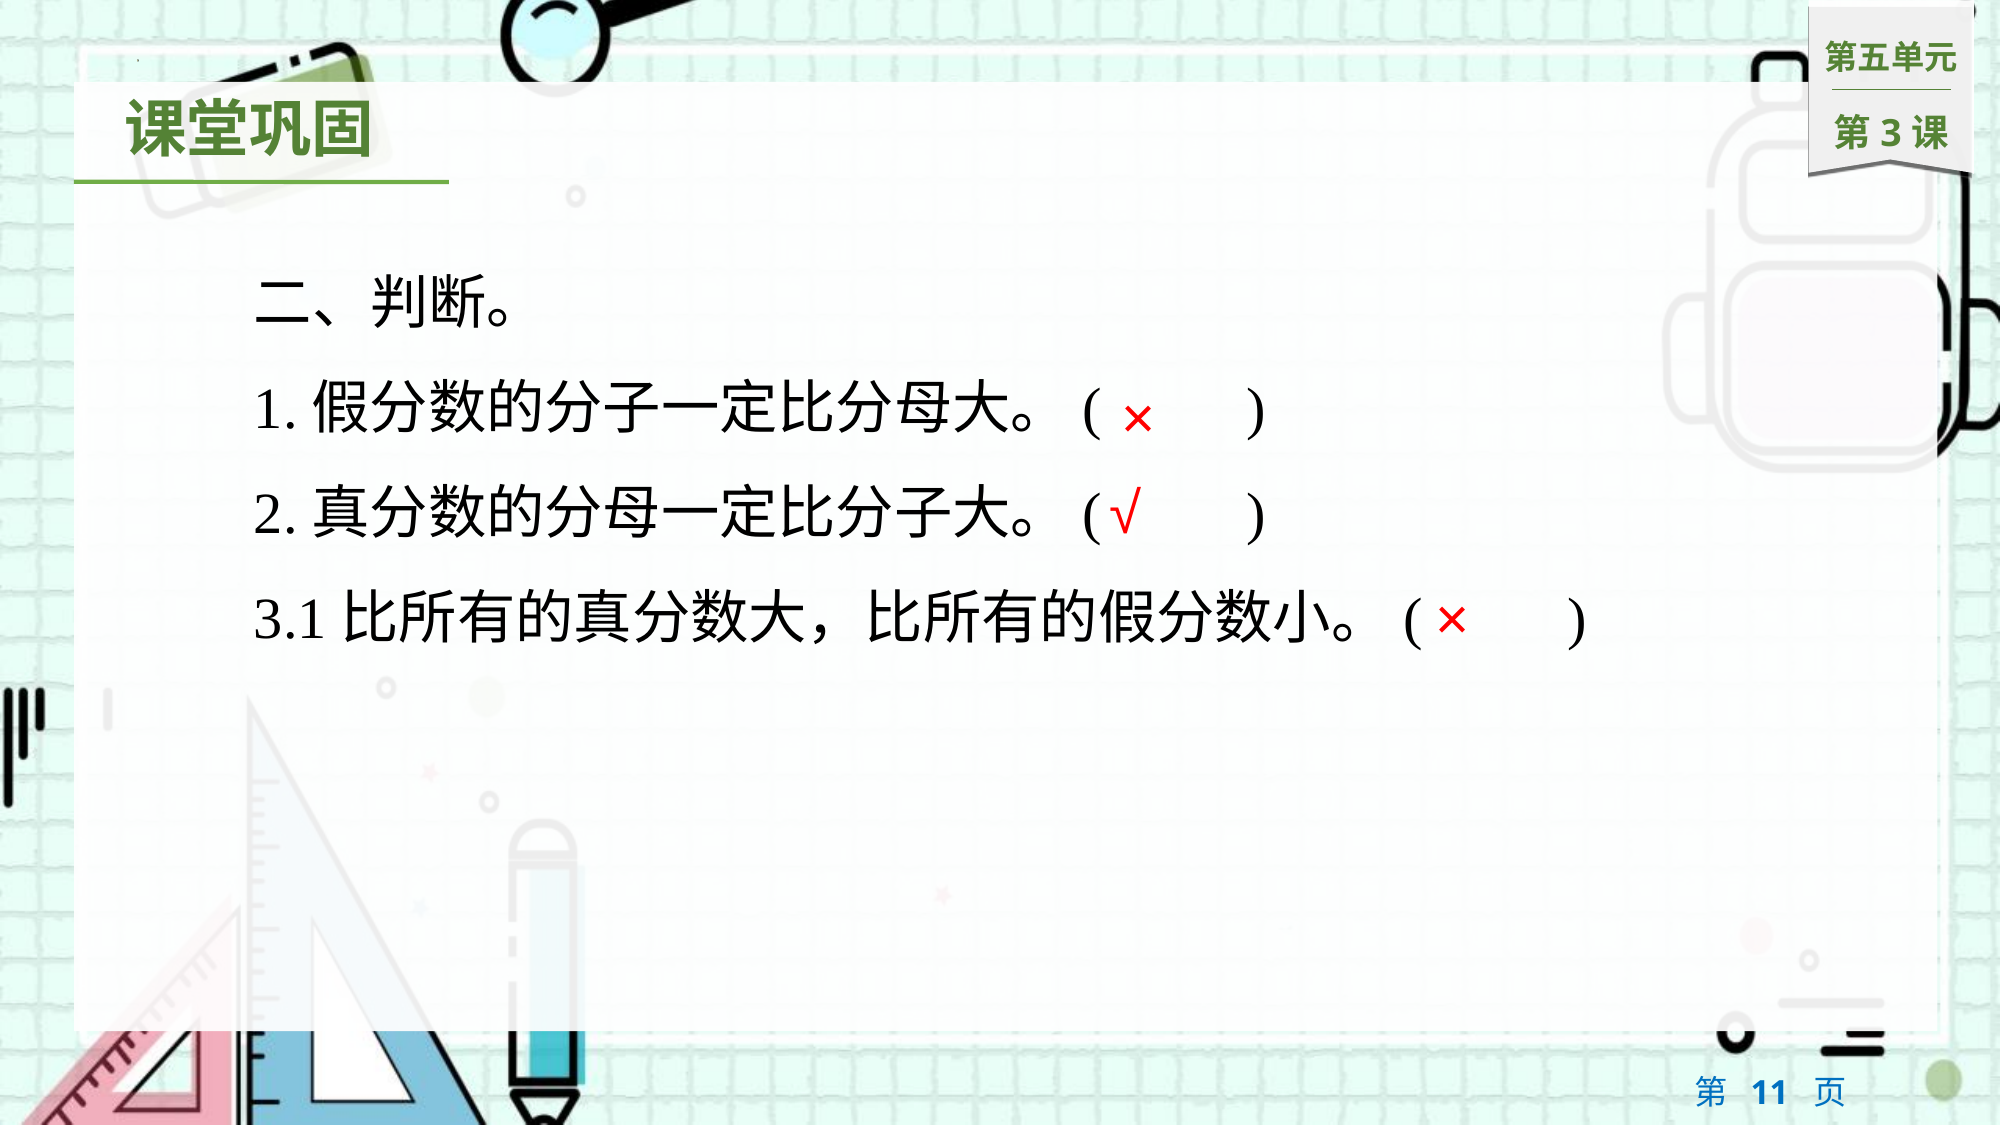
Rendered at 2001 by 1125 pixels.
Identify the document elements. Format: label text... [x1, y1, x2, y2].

text_box √ [1094, 432, 1206, 538]
picture [1938, 168, 1971, 176]
picture [0, 0, 2000, 1125]
list 二、判断。 1.假分数的分子一定比分母大。( ) 2.真分数的分母一定比分子大。( ) 3.1比所有的真分数大，比所有的假分数小。( ) [121, 222, 1903, 985]
text_box × [1420, 538, 1532, 645]
list × [1106, 338, 1218, 444]
